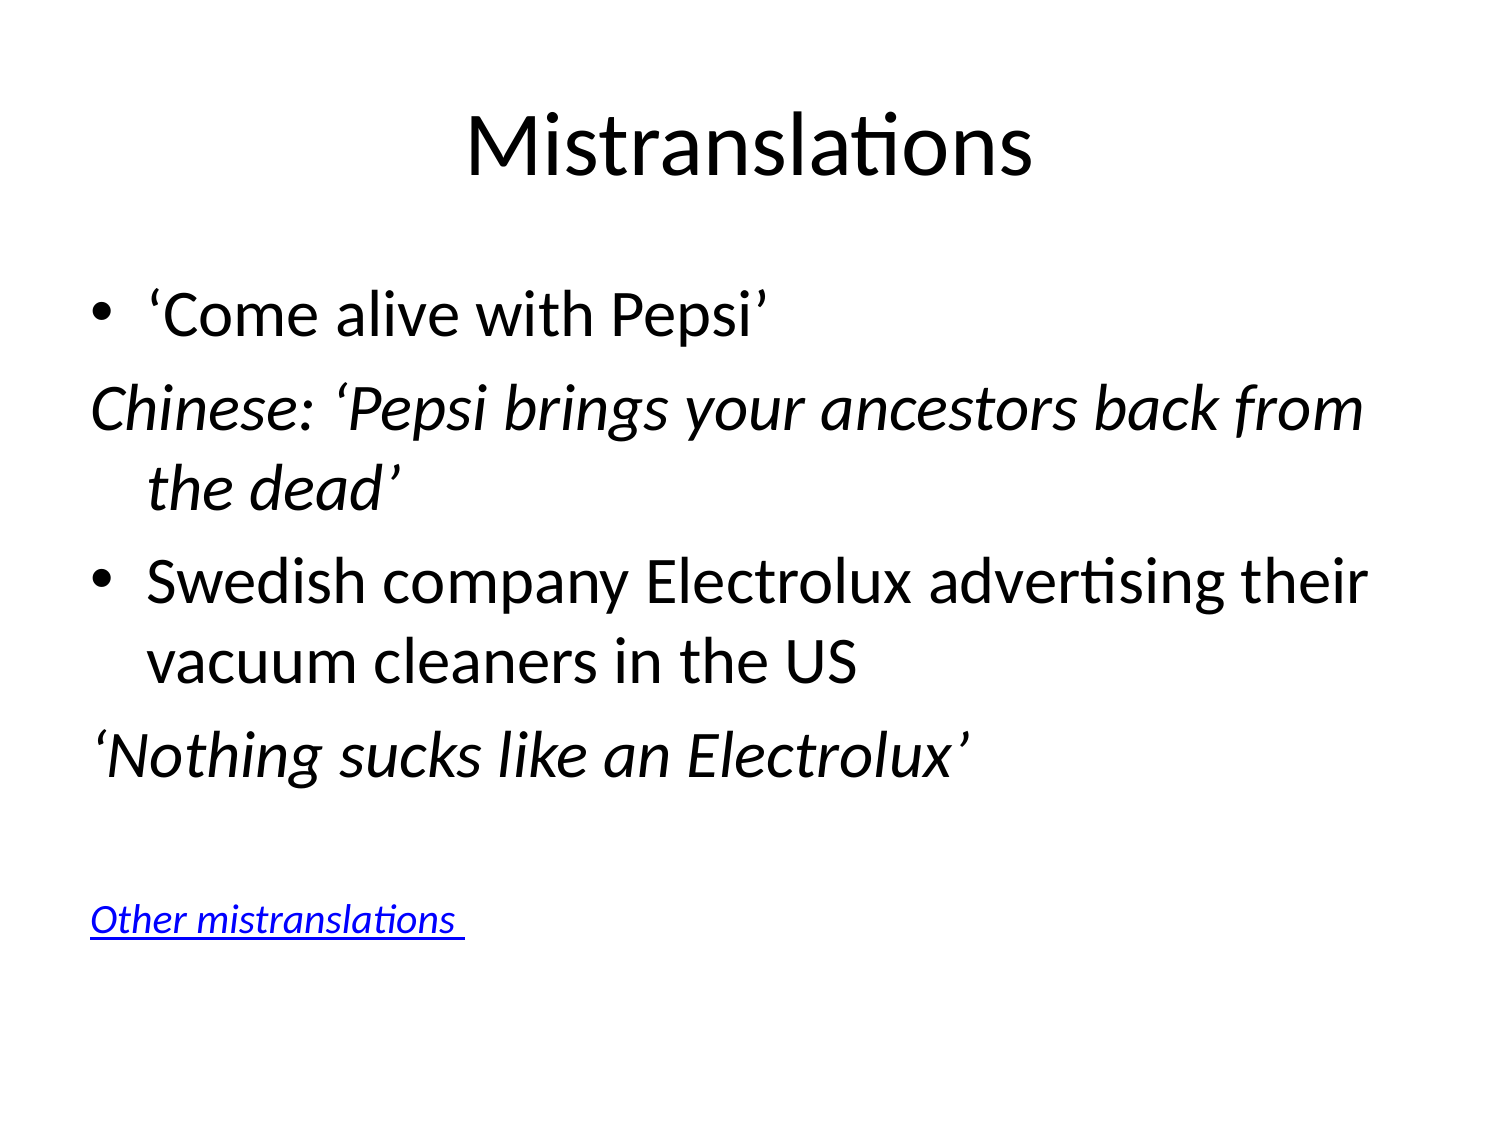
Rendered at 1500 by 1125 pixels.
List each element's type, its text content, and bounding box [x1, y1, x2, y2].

title Mistranslations [75, 45, 1425, 233]
list ‘Come alive with Pepsi’ Chinese: ‘Pepsi brings your ancestors back from the dead’ Swedish company Electrolux advertising their vacuum cleaners in the US ‘Nothing sucks like an Electrolux’ Other mistranslations [75, 262, 1425, 1005]
